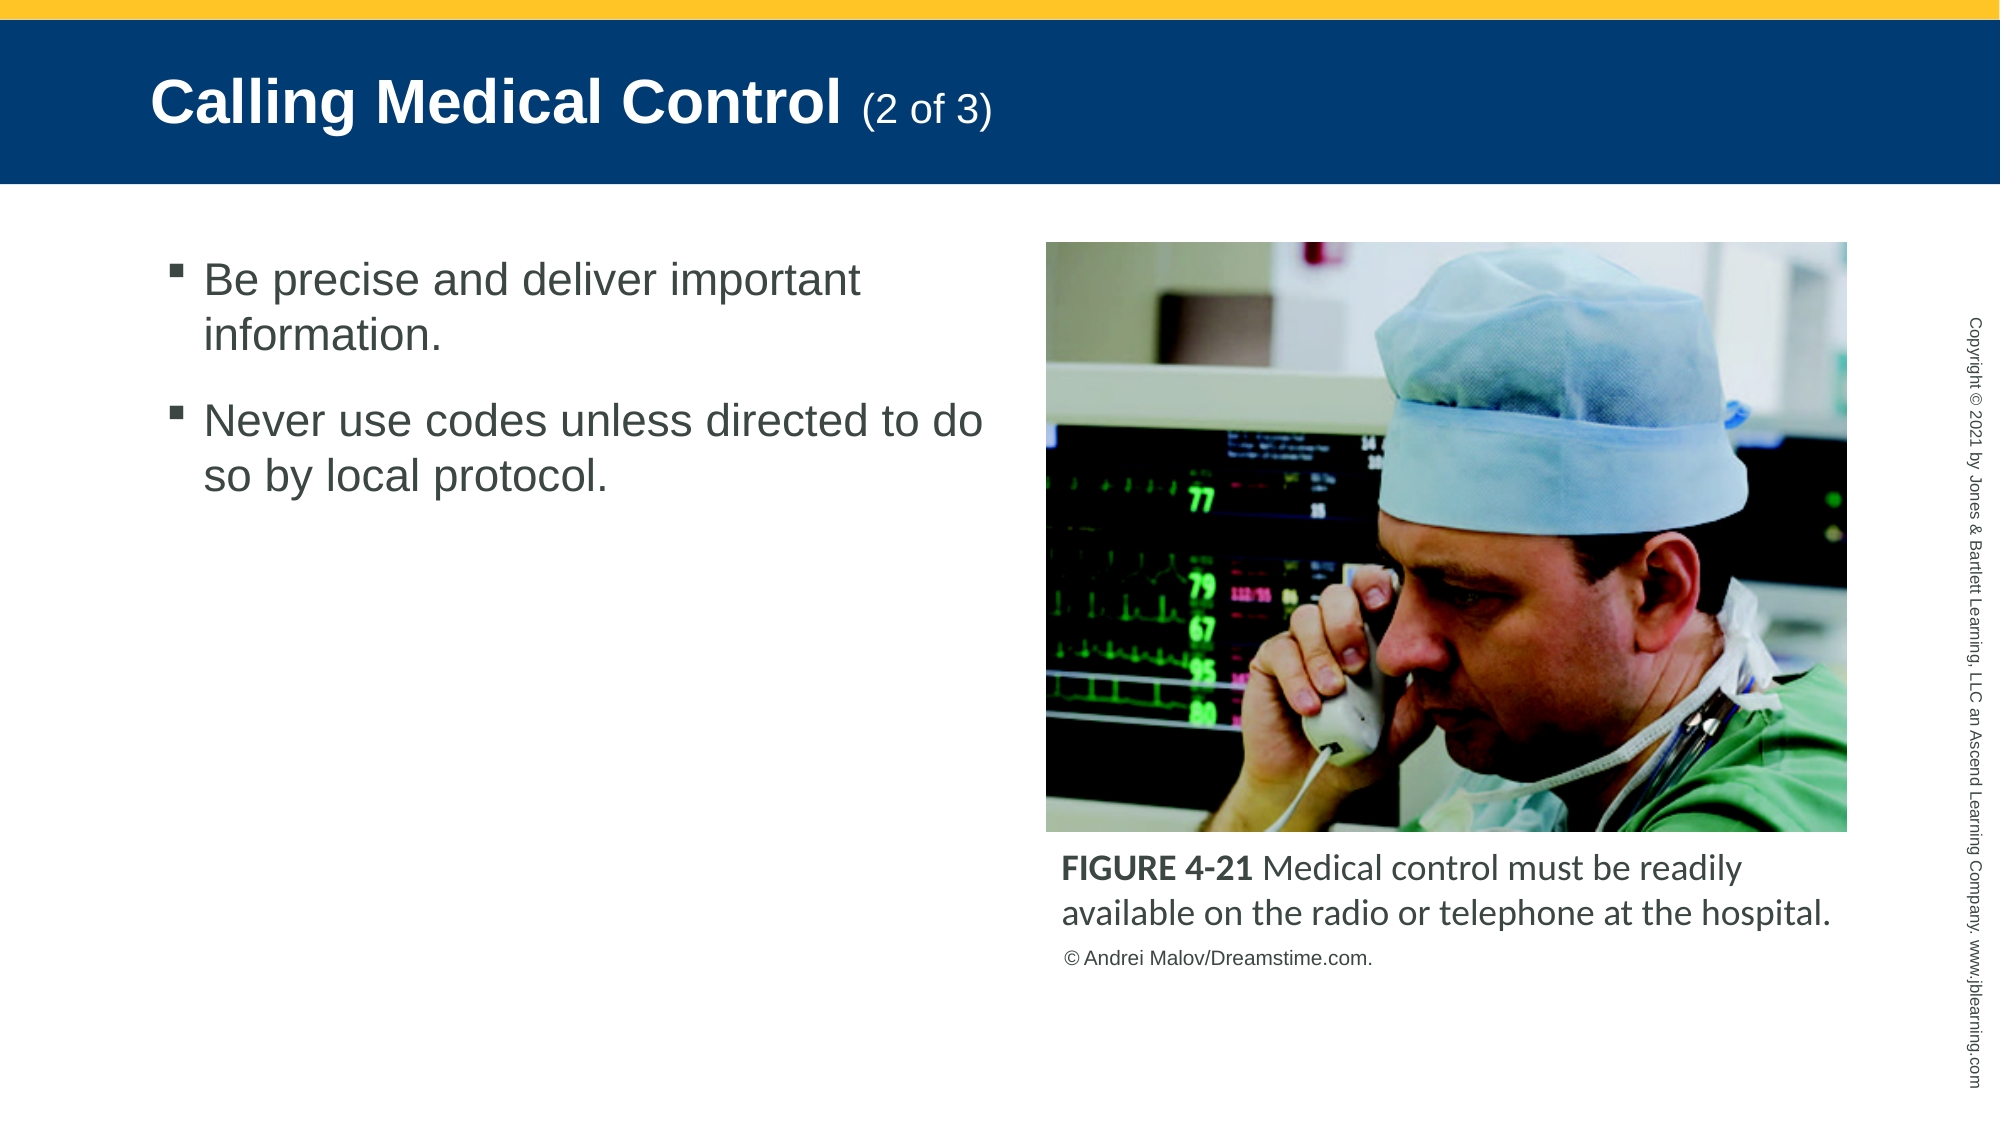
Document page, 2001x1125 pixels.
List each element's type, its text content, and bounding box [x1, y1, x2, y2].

title Calling Medical Control (2 of 3) [0, 19, 2000, 185]
picture [1046, 242, 1847, 832]
text_box FIGURE 4-21 Medical control must be readily available on the radio or telephone at the hospital. [1046, 835, 1879, 941]
text_box © Andrei Malov/Dreamstime.com. [1049, 937, 1389, 978]
list Be precise and deliver important information. Never use codes unless directed to do so by local protocol. [151, 242, 1030, 1030]
